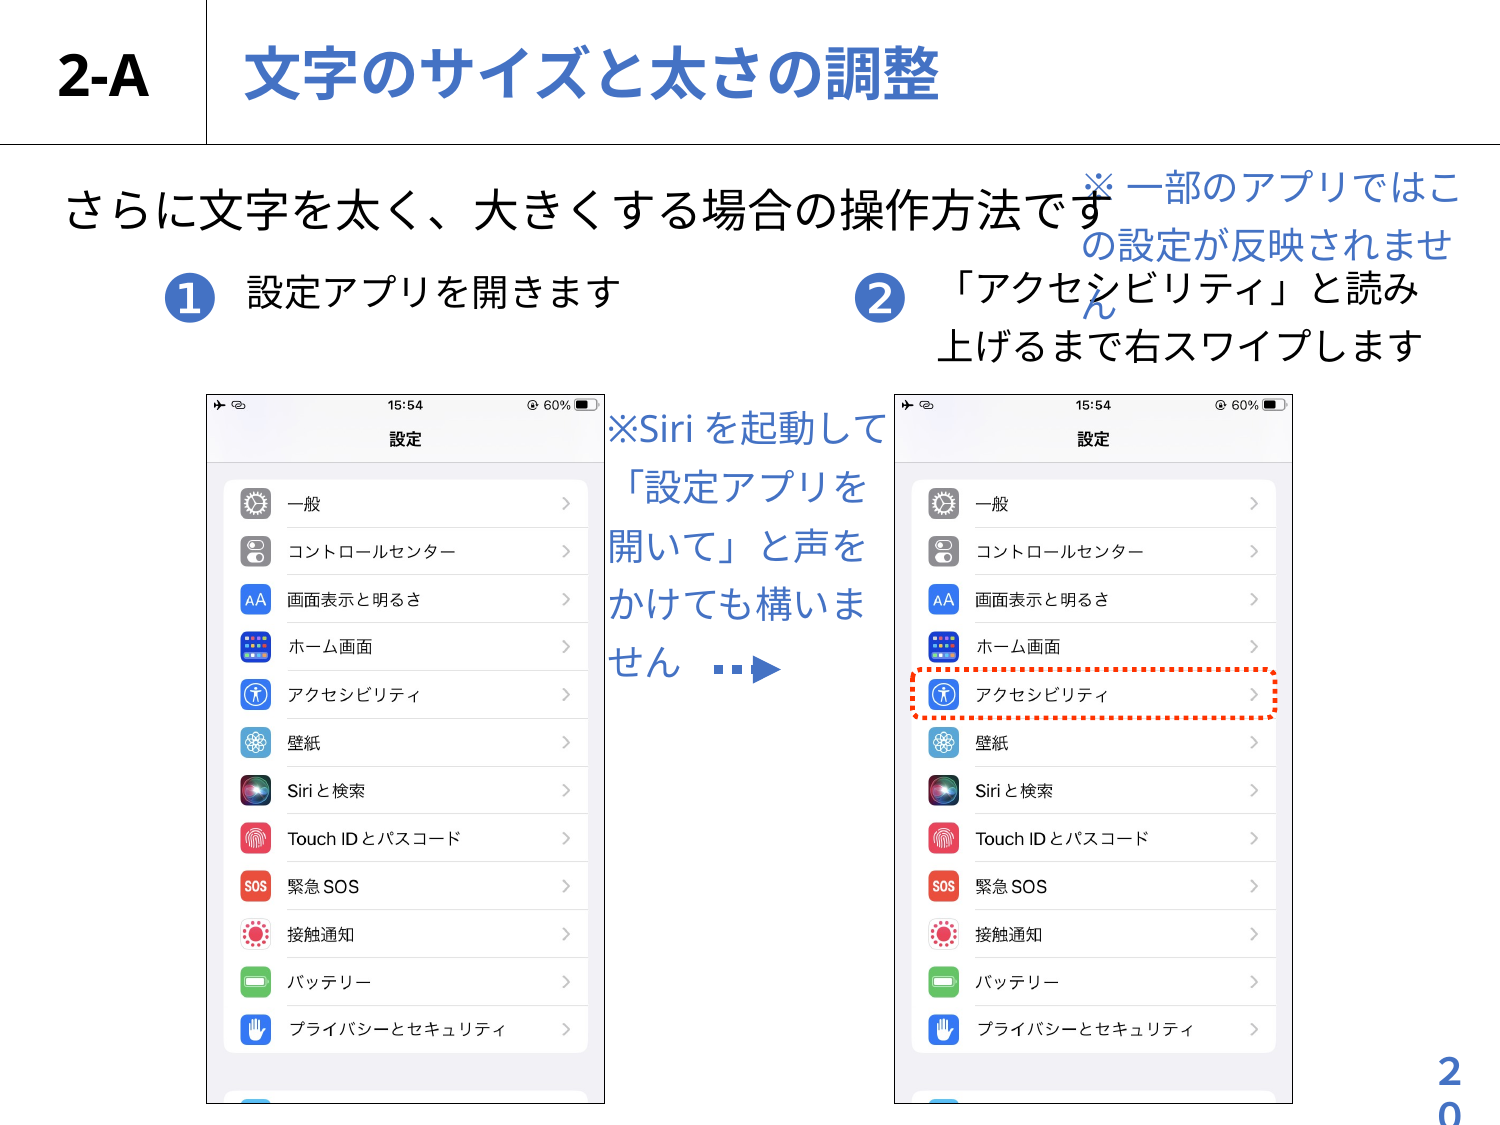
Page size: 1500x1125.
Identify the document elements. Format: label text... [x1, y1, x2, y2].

title 文字のサイズと太さの調整 [228, 36, 1472, 116]
picture [894, 394, 1293, 1104]
text_box 設定アプリを開きます [231, 274, 731, 322]
text_box ※一部のアプリではこの設定が反映されません [1065, 142, 1500, 334]
text_box ❶ [145, 274, 223, 343]
text_box 「アクセシビリティ」と読み上げるまで右スワイプします [922, 274, 1446, 376]
text_box 2-A [0, 0, 207, 147]
picture [206, 394, 605, 1104]
text_box ２０ [1399, 1063, 1500, 1123]
text_box ※Siriを起動して「設定アプリを開いて」と声をかけても構いません [607, 384, 893, 692]
text_box さらに文字を太く、大きくする場合の操作方法です [46, 180, 1422, 274]
text_box ❷ [835, 274, 922, 343]
